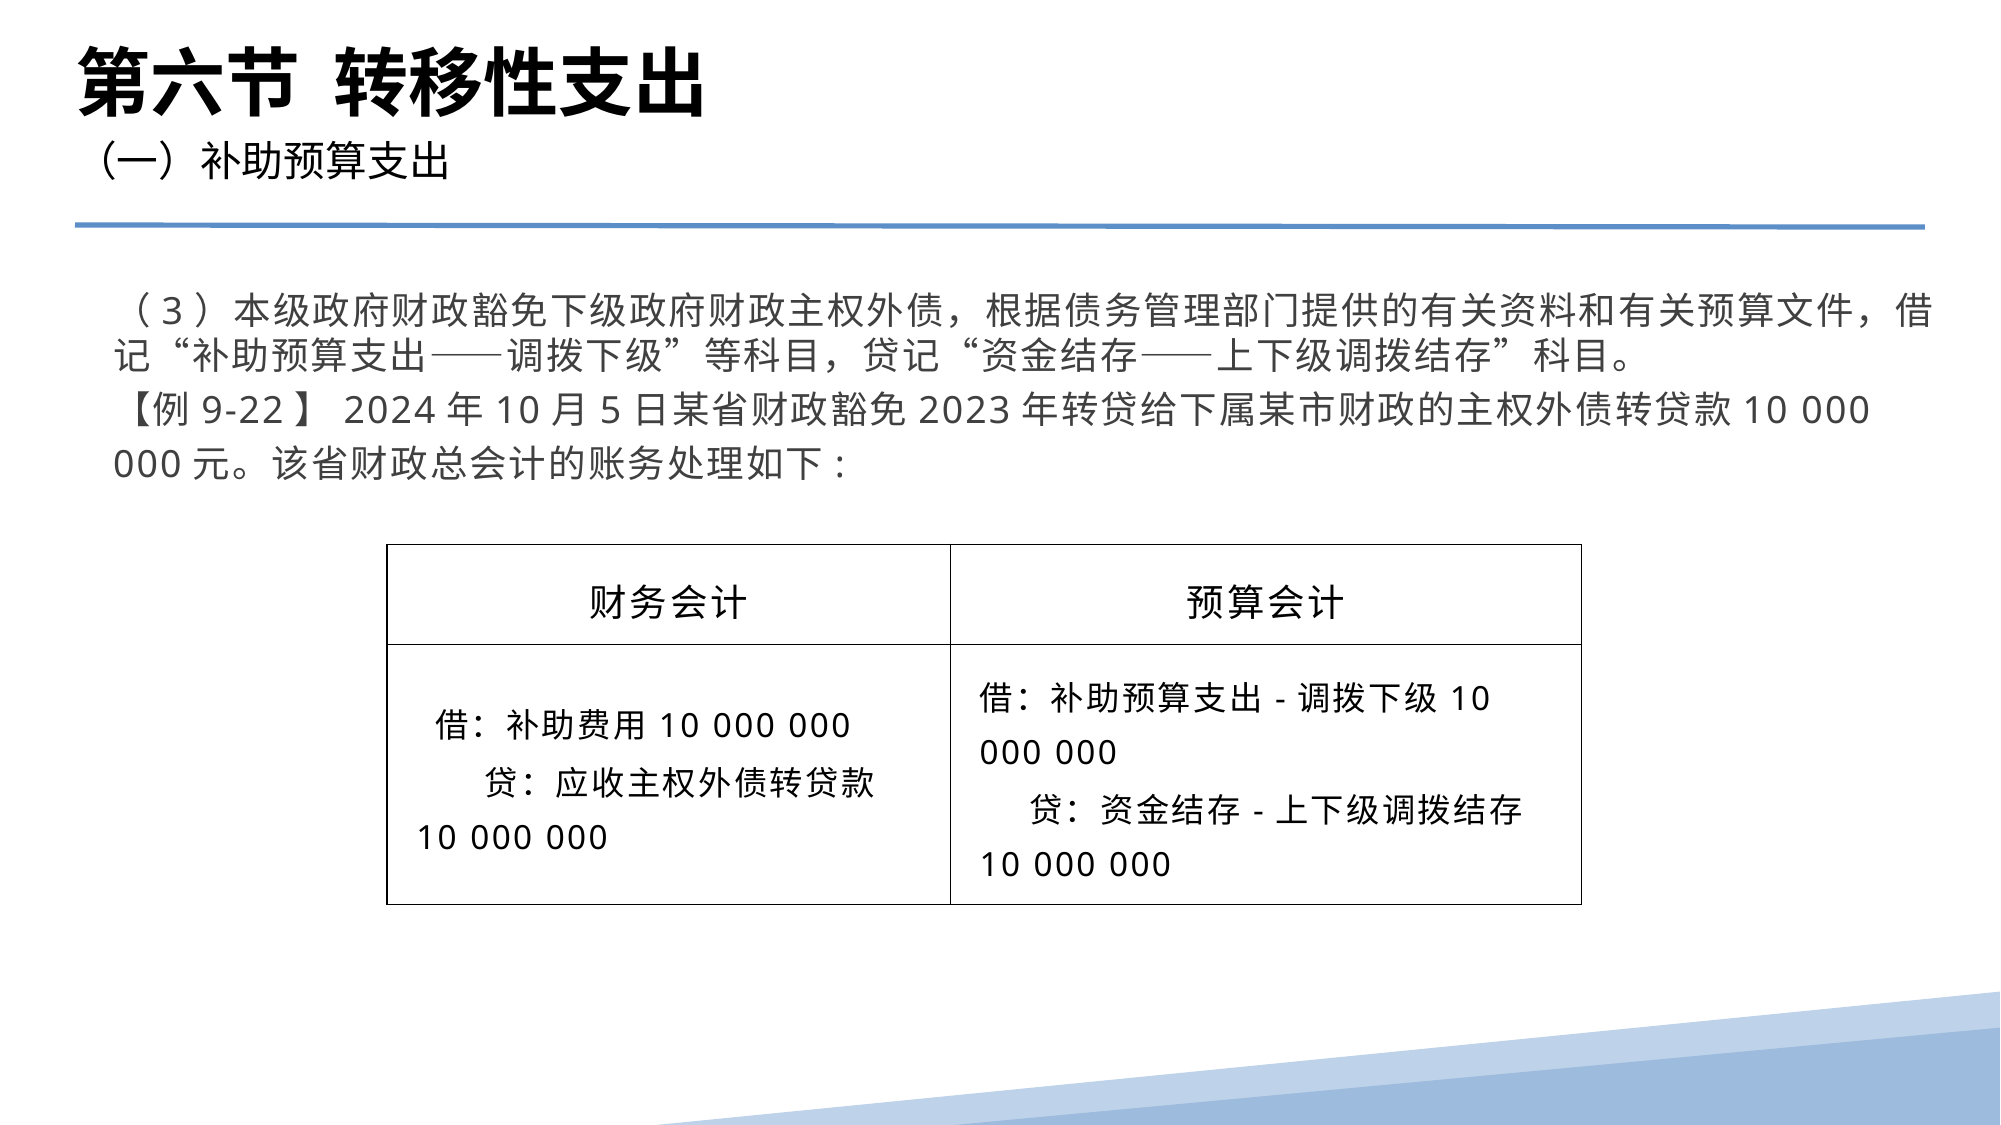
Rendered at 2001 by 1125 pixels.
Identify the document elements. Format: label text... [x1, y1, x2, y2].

table_cell 借：补助预算支出-调拨下级10 000 000 贷：资金结存-上下级调拨结存10 000 000 [951, 645, 1581, 904]
text_box （3）本级政府财政豁免下级政府财政主权外债，根据债务管理部门提供的有关资料和有关预算文件，借记“补助预算支出——调拨下级”等科目，贷记“资金结存——上下级调拨结存”科目。 【例9-22】2024年10月5日某省财政豁免2023年转贷给下属某市财政的主权外债转贷款10 000 000元。该省财政总会计的账务处理如下: [102, 227, 1951, 545]
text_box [656, 991, 2000, 1125]
table_header 财务会计 [388, 545, 950, 644]
table_cell 借：补助费用10 000 000 贷：应收主权外债转贷款 10 000 000 [388, 645, 950, 904]
text_box （一）补助预算支出 [75, 124, 1925, 200]
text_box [74, 224, 1925, 228]
table_header 预算会计 [951, 545, 1581, 644]
text_box 第六节 转移性支出 [75, 24, 1925, 124]
